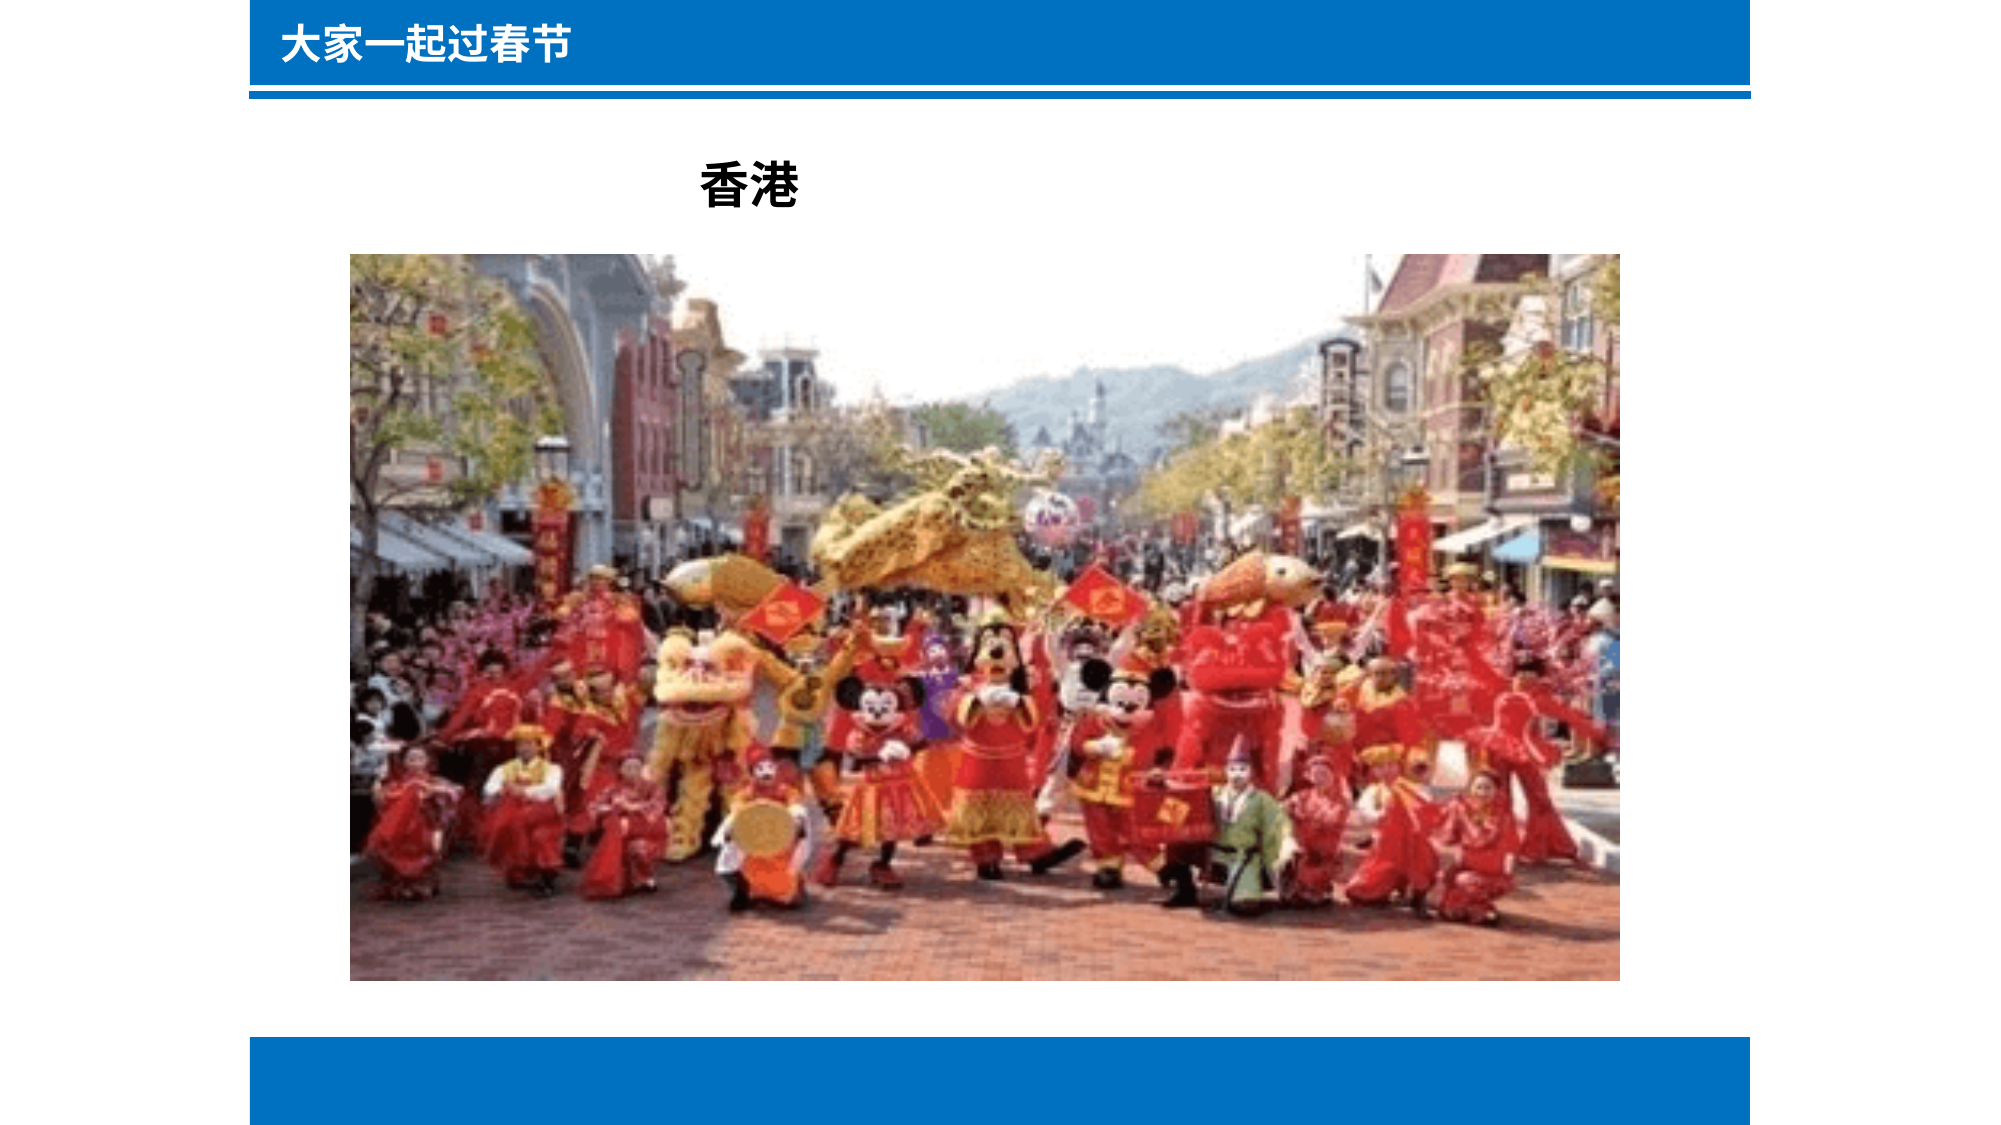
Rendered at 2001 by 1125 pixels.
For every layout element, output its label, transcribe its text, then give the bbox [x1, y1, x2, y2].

text_box 大家一起过春节 [265, 10, 1026, 76]
text_box [249, 0, 1751, 86]
picture [350, 254, 1620, 981]
text_box [249, 91, 1751, 99]
text_box 香港 [333, 146, 1165, 222]
text_box [249, 1036, 1751, 1125]
